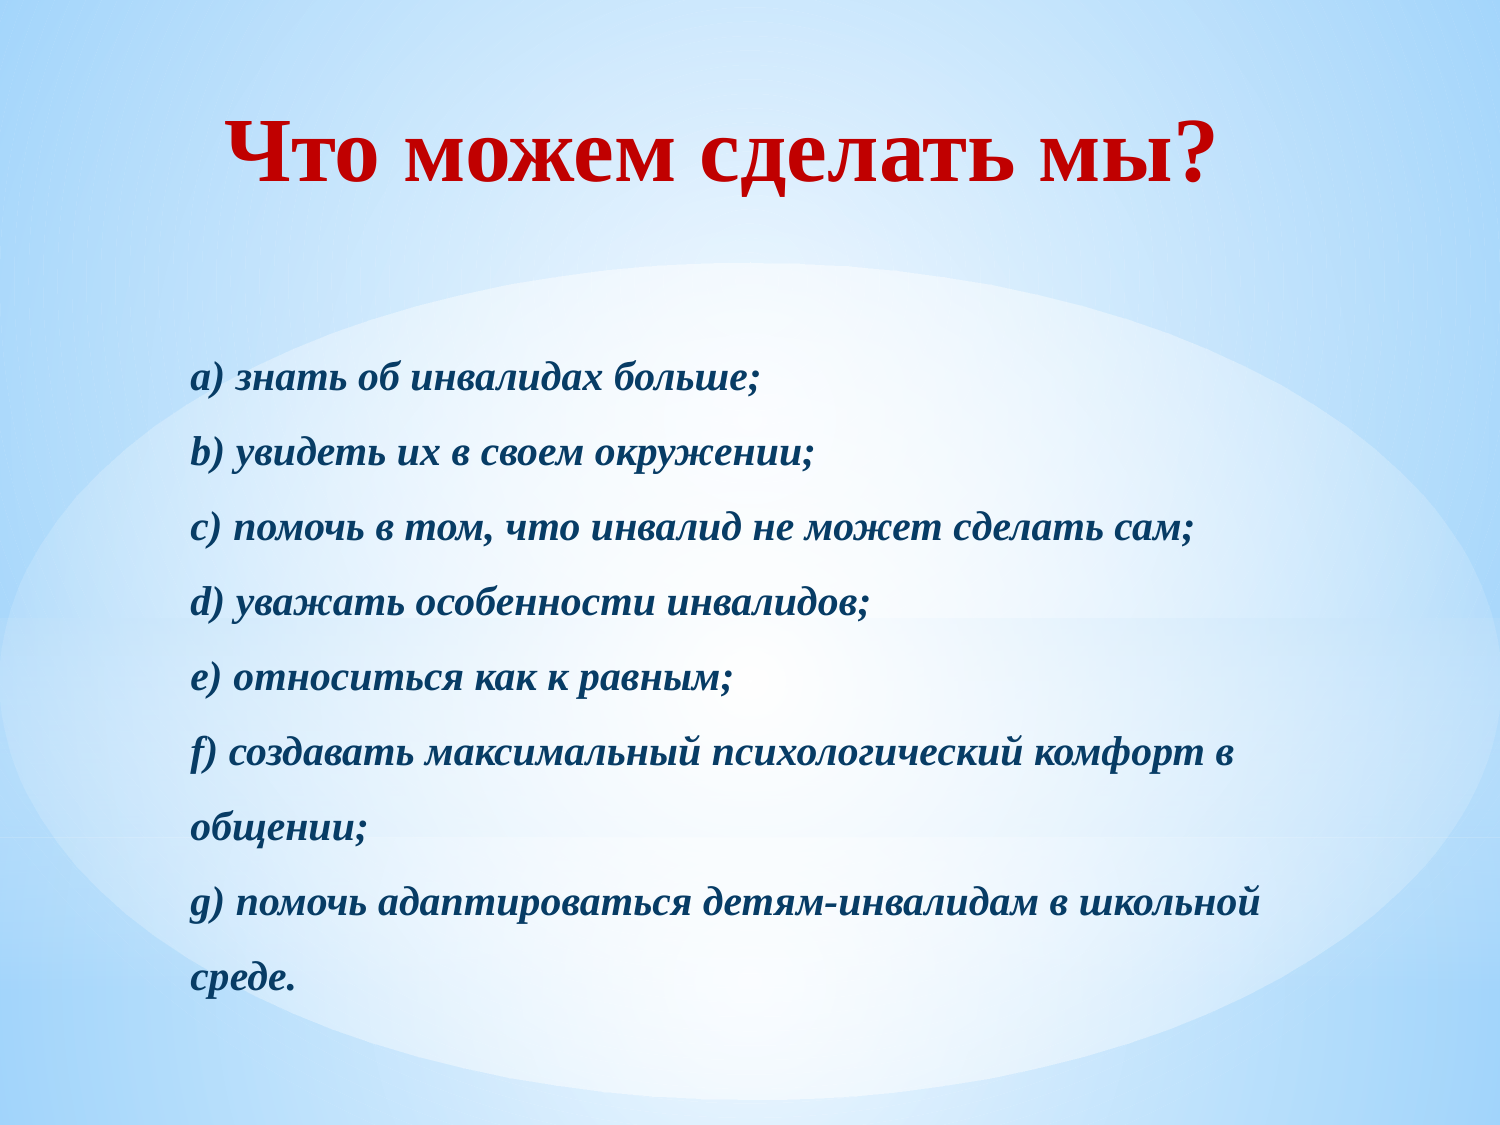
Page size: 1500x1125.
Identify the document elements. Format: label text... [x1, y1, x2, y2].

text_box a) знать об инвалидах больше; b) увидеть их в своем окружении; c) помочь в том, что инвалид не может сделать сам; d) уважать особенности инвалидов; e) относиться как к равным; f) создавать максимальный психологический комфорт в общении; g) помочь адаптироваться детям-инвалидам в школьной среде. [175, 316, 1325, 1007]
title Что можем сделать мы? [82, 82, 1363, 270]
